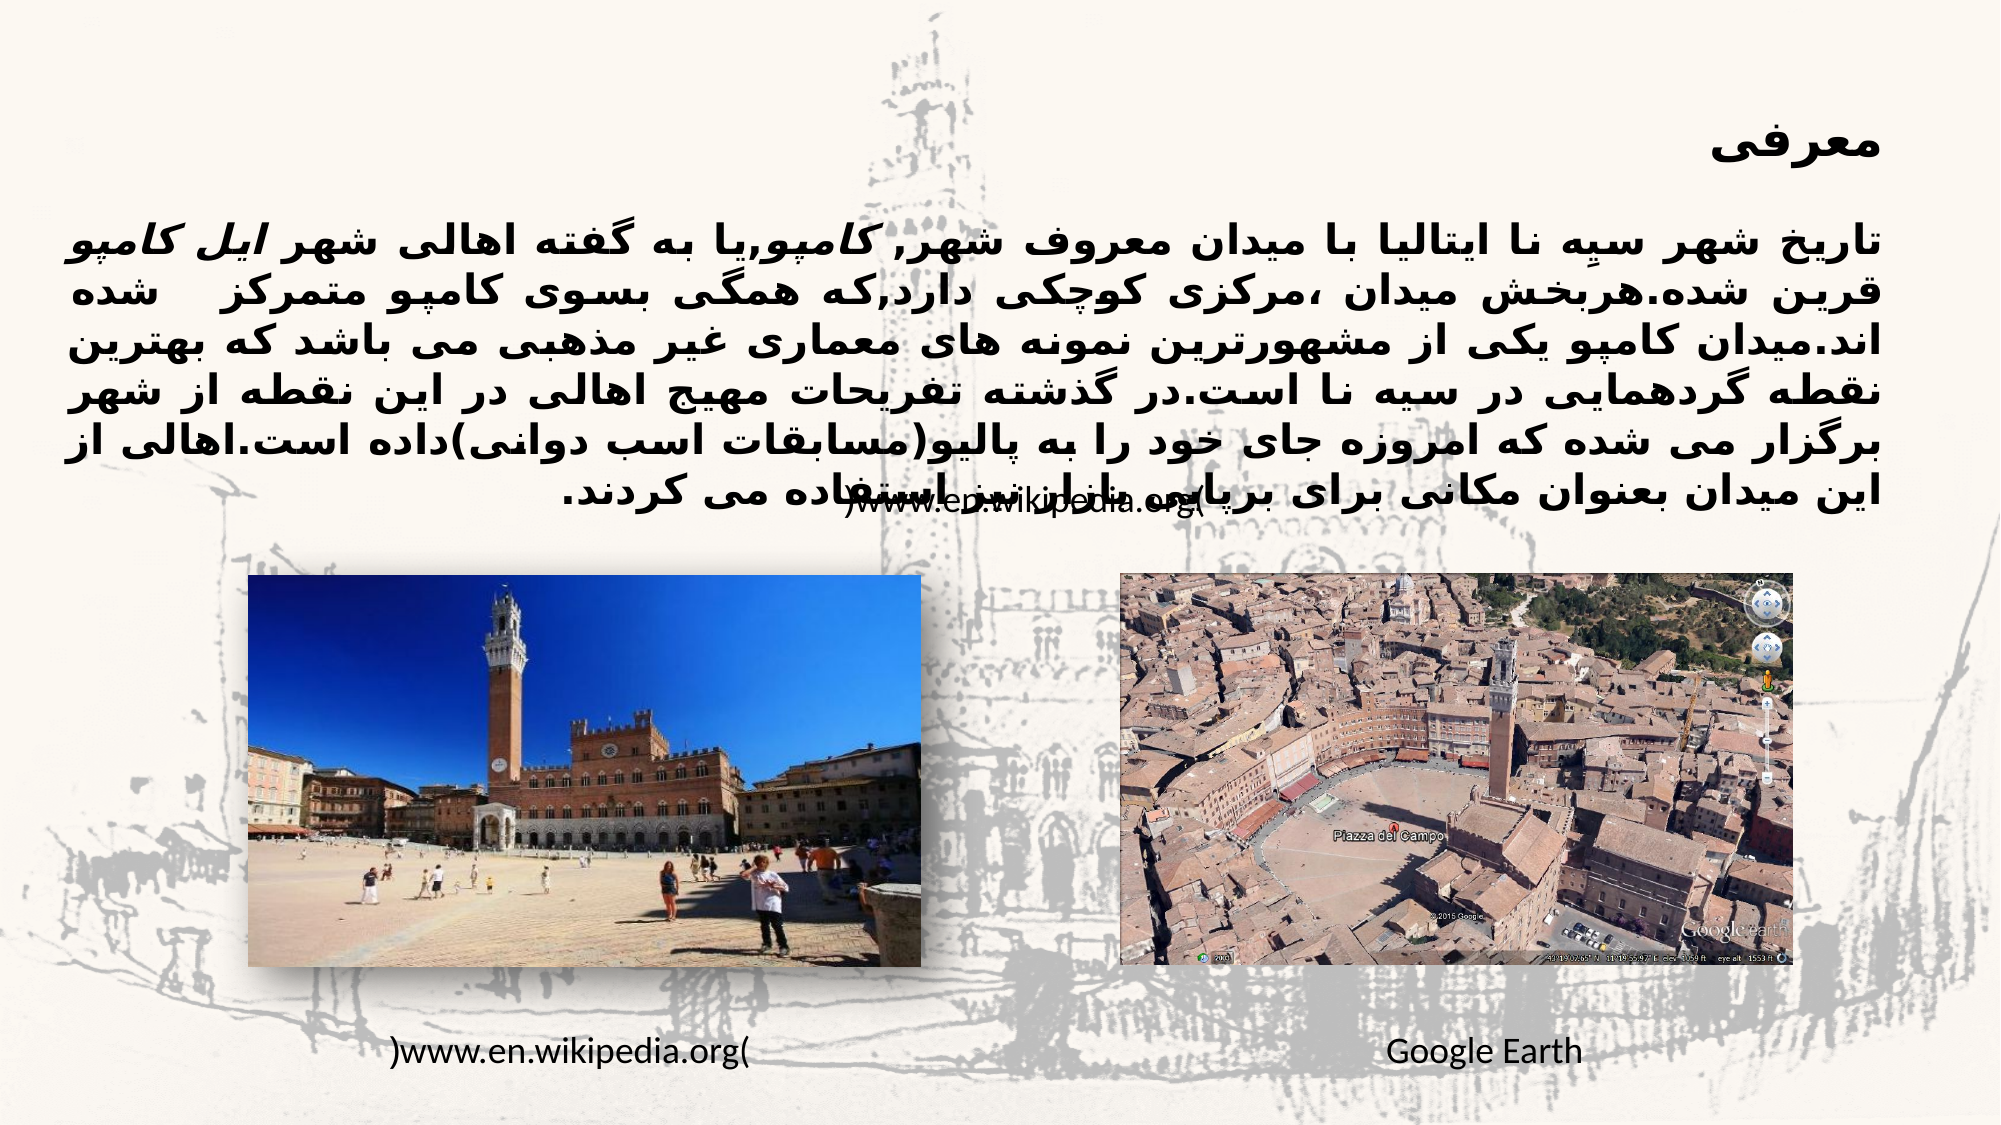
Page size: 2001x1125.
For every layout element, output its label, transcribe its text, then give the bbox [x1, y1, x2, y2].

picture [248, 575, 921, 967]
text_box معرفی [1556, 99, 1899, 175]
text_box تاریخ شهر سیِه نا ایتالیا با میدان معروف شهر, کامپو,یا به گفته اهالی شهر ایل کامپو قرین شده.هربخش میدان ،مرکزی کوچکی دارد,که همگی بسوی کامپو متمرکز شده اند.میدان کامپو یکی از مشهورترین نمونه های معماری غیر مذهبی می باشد که بهترین نقطه گردهمایی در سیه نا است.در گذشته تفریحات مهیج اهالی در این نقطه از شهر برگزار می شده که امروزه جای خود را به پالیو(مسابقات اسب دوانی)داده است.اهالی از این میدان بعنوان مکانی برای برپایی بازار نیز استفاده می کردند. [50, 205, 1899, 521]
picture [1120, 573, 1793, 965]
text_box )www.en.wikipedia.org( [828, 467, 1310, 573]
text_box )www.en.wikipedia.org( [373, 1018, 796, 1124]
text_box Google Earth [1371, 1018, 1728, 1079]
